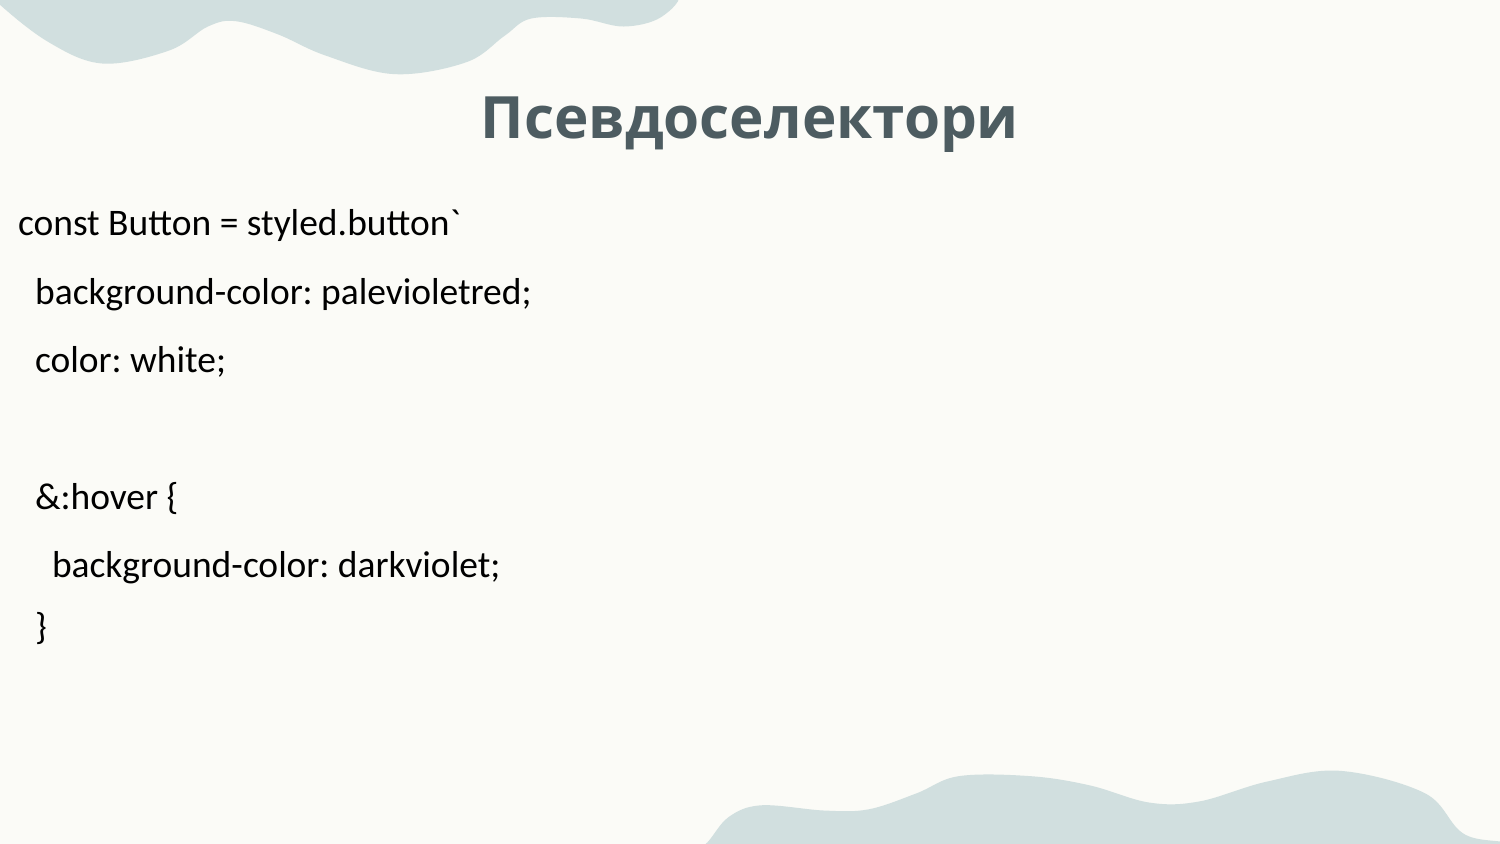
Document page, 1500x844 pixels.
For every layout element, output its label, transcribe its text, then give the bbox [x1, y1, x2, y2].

title Псевдоселектори [122, 73, 1378, 166]
text_box const Button = styled.button` background-color: palevioletred; color: white; &:hover { background-color: darkviolet; } [3, 184, 547, 655]
